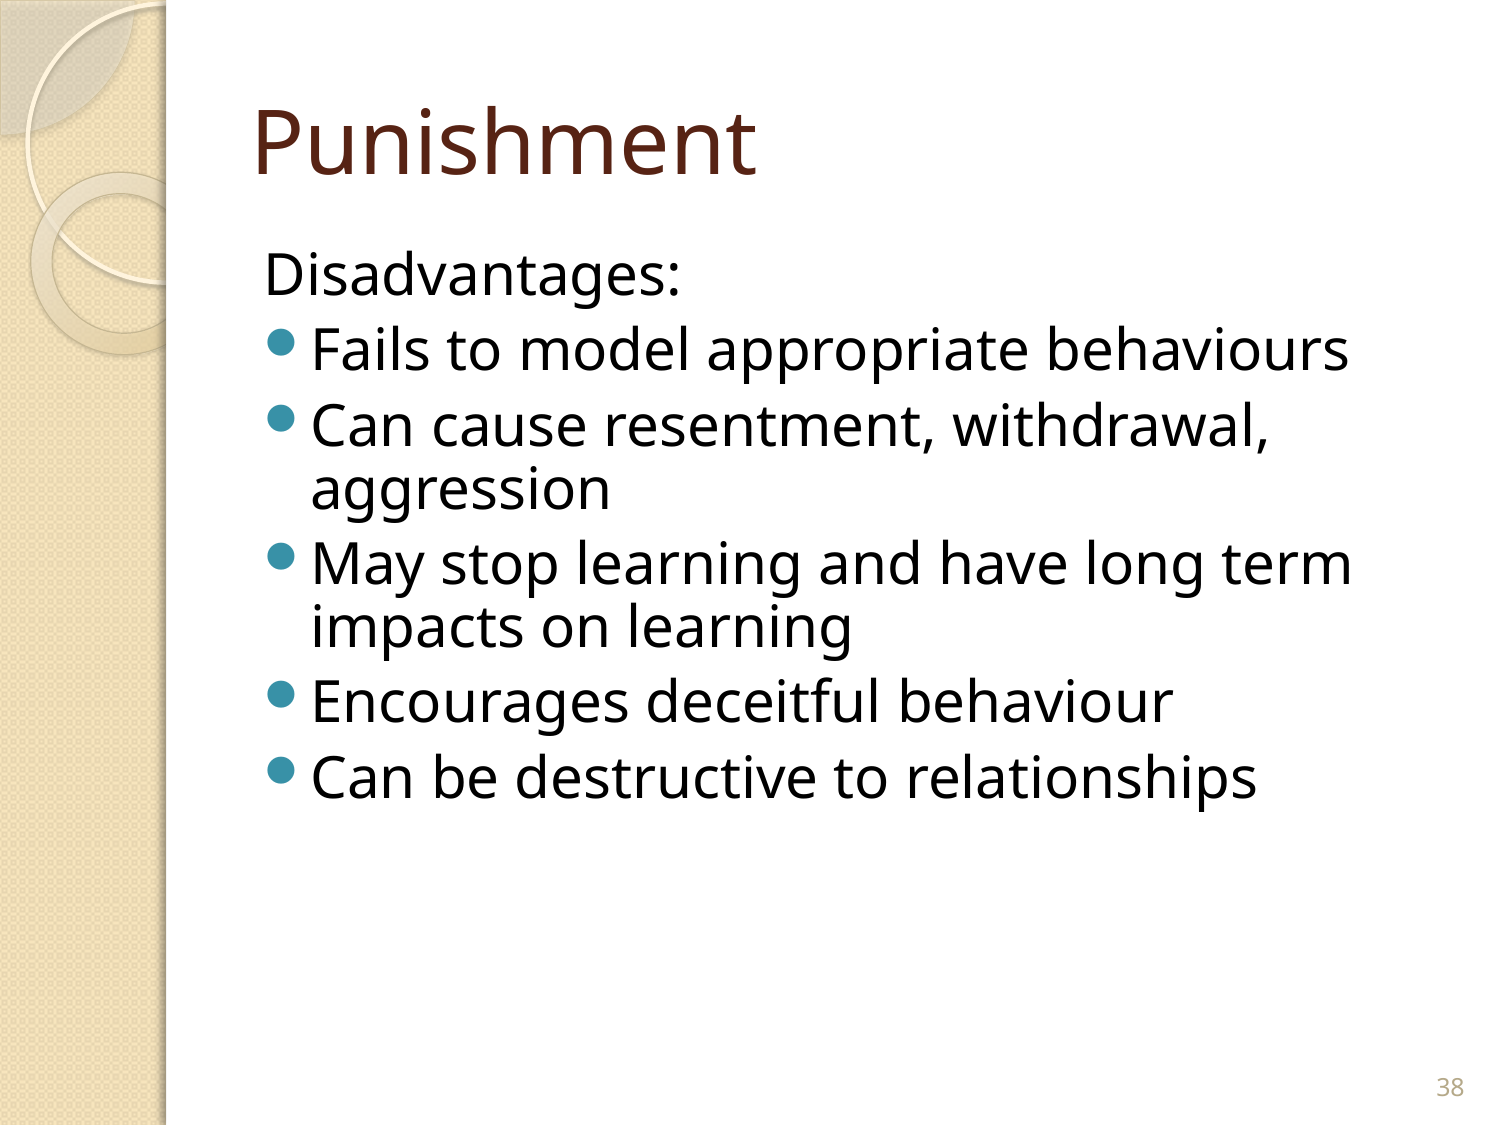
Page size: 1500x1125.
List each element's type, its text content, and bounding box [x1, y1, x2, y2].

slide_number 38 [1413, 1034, 1488, 1113]
list Disadvantages: Fails to model appropriate behaviours Can cause resentment, withdrawal, aggression May stop learning and have long term impacts on learning Encourages deceitful behaviour Can be destructive to relationships [235, 237, 1466, 1025]
title Punishment [235, 45, 1466, 233]
